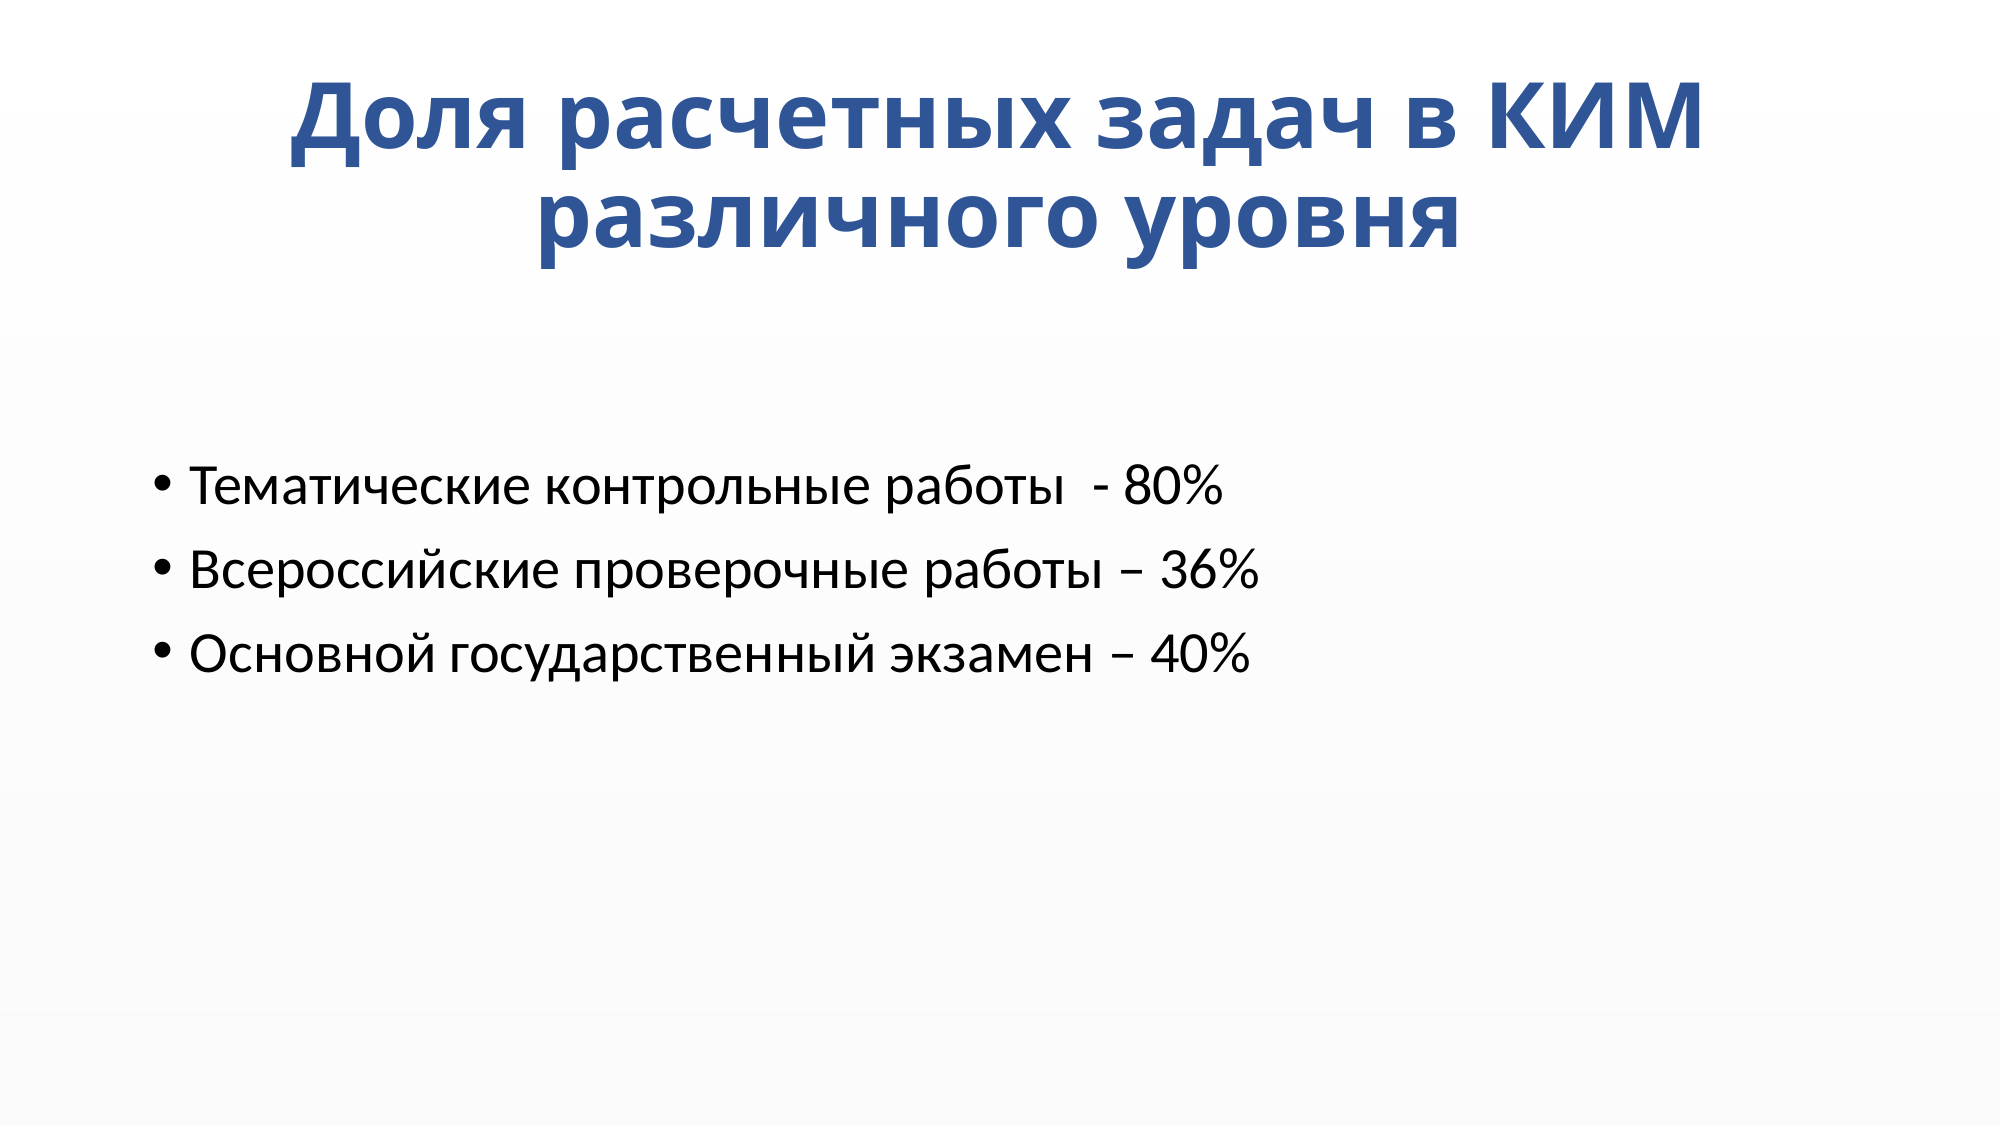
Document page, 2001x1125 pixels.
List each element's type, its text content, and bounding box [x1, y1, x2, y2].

title Доля расчетных задач в КИМ различного уровня [137, 59, 1863, 278]
list Тематические контрольные работы - 80% Всероссийские проверочные работы – 36% Основной государственный экзамен – 40% [137, 446, 1863, 1014]
